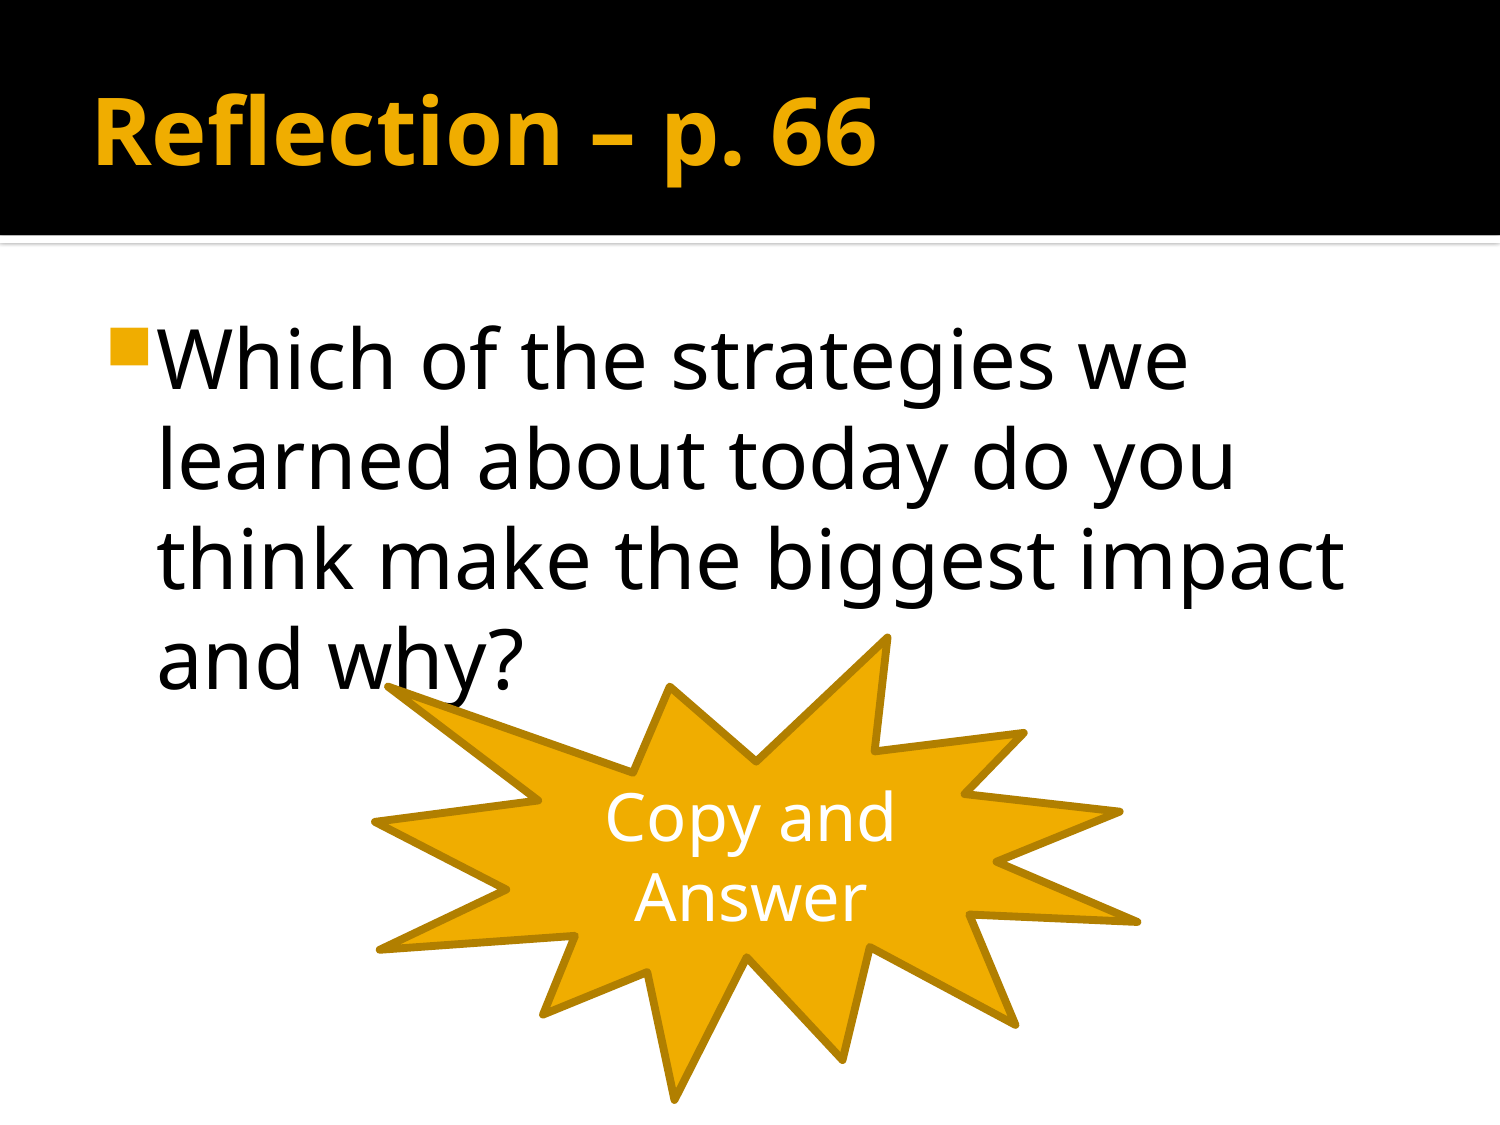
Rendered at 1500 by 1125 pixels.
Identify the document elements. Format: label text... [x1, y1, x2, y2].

text_box Copy and Answer [371, 633, 1142, 1104]
list Which of the strategies we learned about today do you think make the biggest impact and why? [75, 291, 1425, 1050]
title Reflection – p. 66 [75, 25, 1425, 231]
